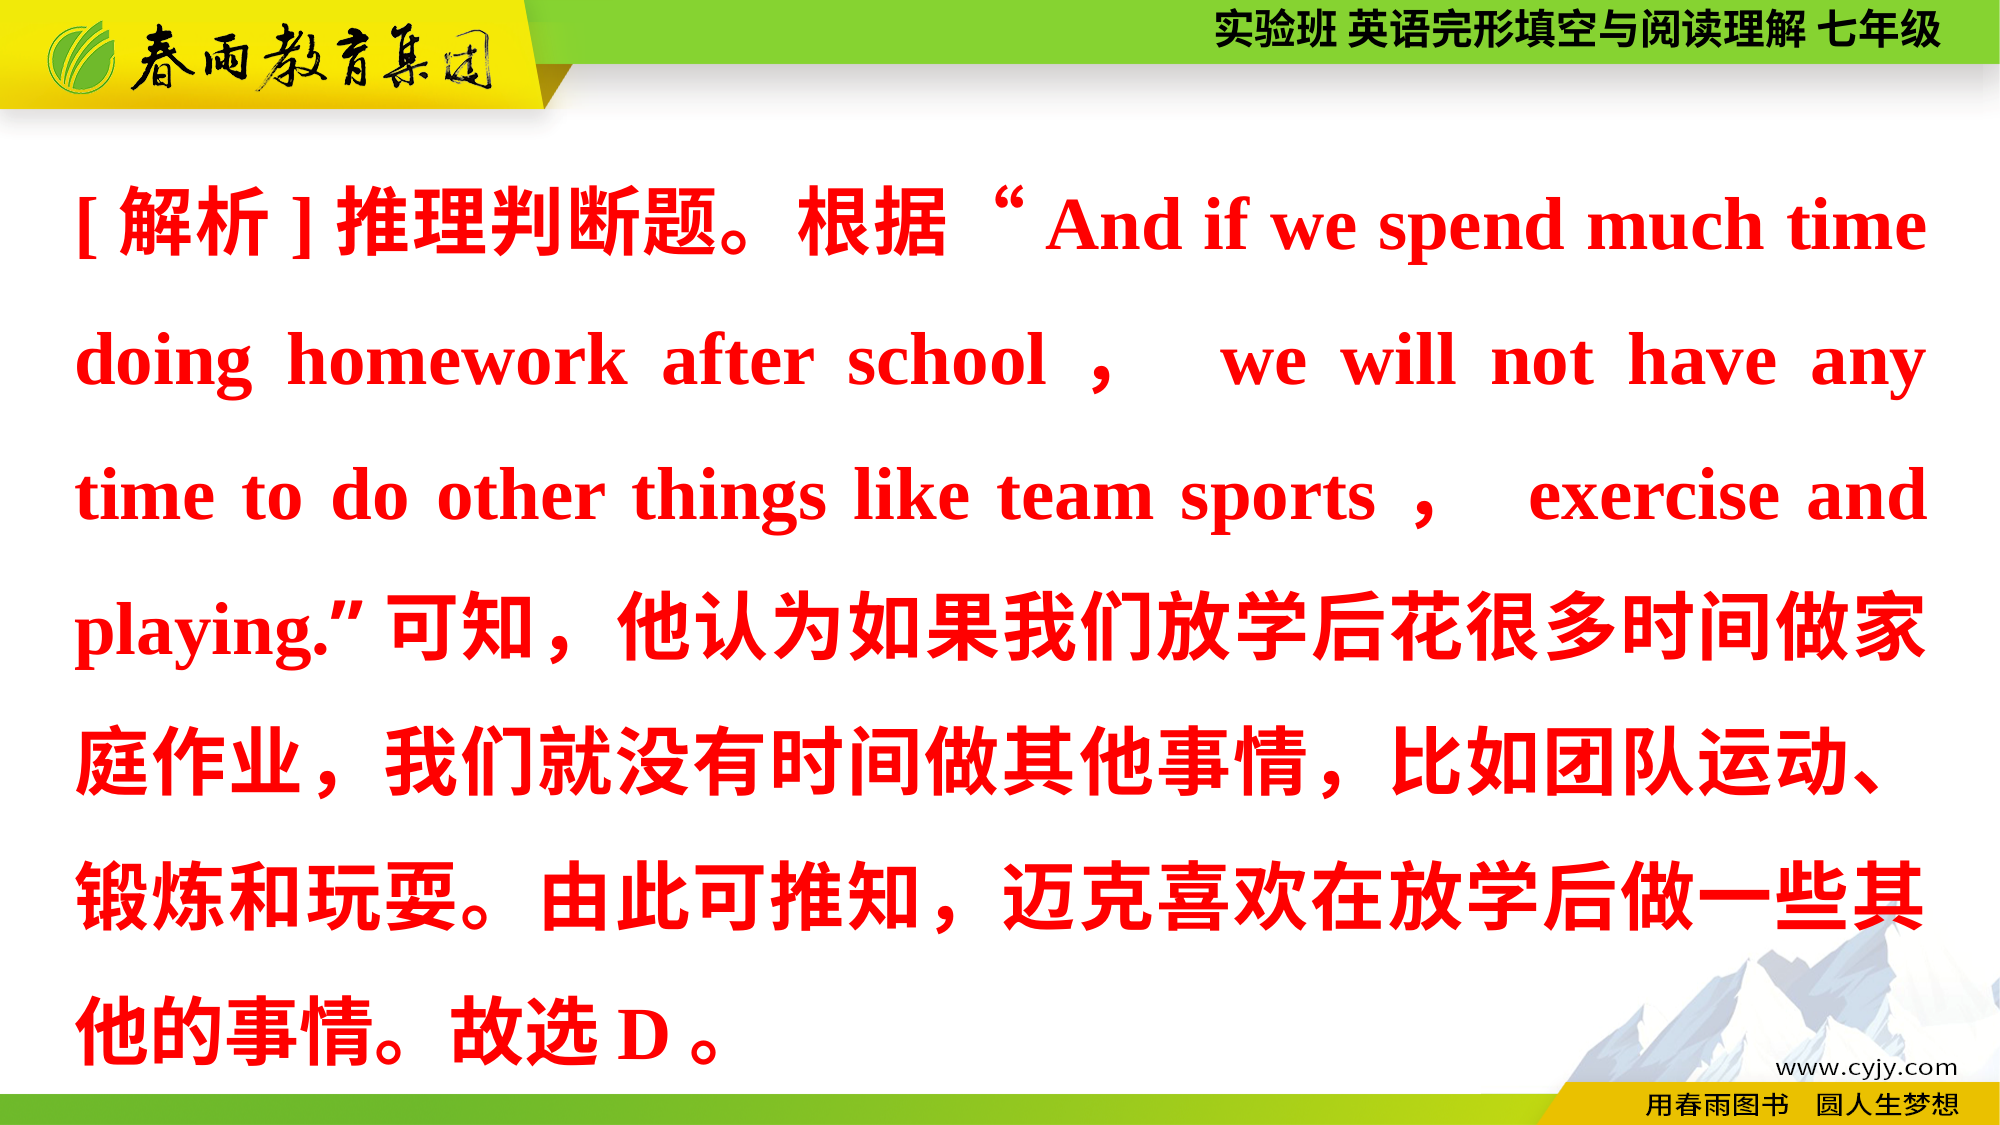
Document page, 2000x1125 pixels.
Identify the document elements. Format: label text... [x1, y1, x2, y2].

picture [0, 0, 2000, 1125]
list [解析]推理判断题。根据“And if we spend much time doing homework after school， we will not have any time to do other things like team sports， exercise and playing.”可知，他认为如果我们放学后花很多时间做家庭作业，我们就没有时间做其他事情，比如团队运动、锻炼和玩耍。由此可推知，迈克喜欢在放学后做一些其他的事情。故选D。 [59, 122, 1944, 1075]
